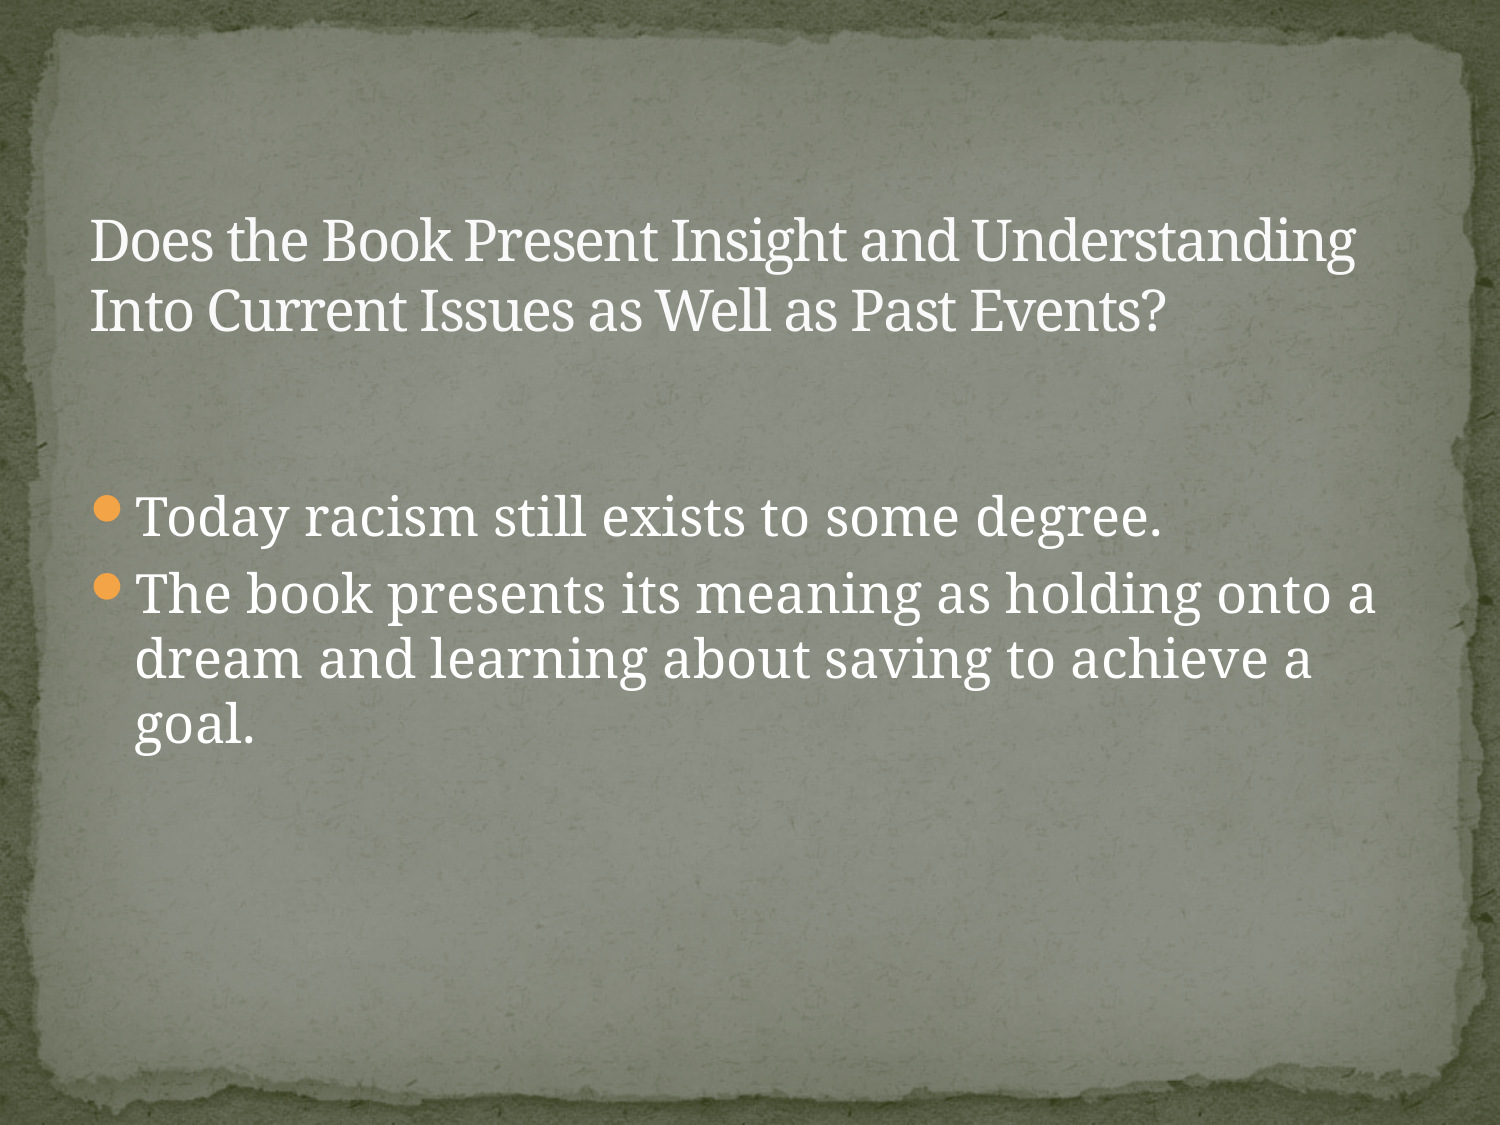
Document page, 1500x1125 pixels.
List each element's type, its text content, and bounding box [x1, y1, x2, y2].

list Today racism still exists to some degree. The book presents its meaning as holding onto a dream and learning about saving to achieve a goal. [75, 474, 1425, 938]
title Does the Book Present Insight and Understanding Into Current Issues as Well as Past Events? [74, 149, 1425, 350]
